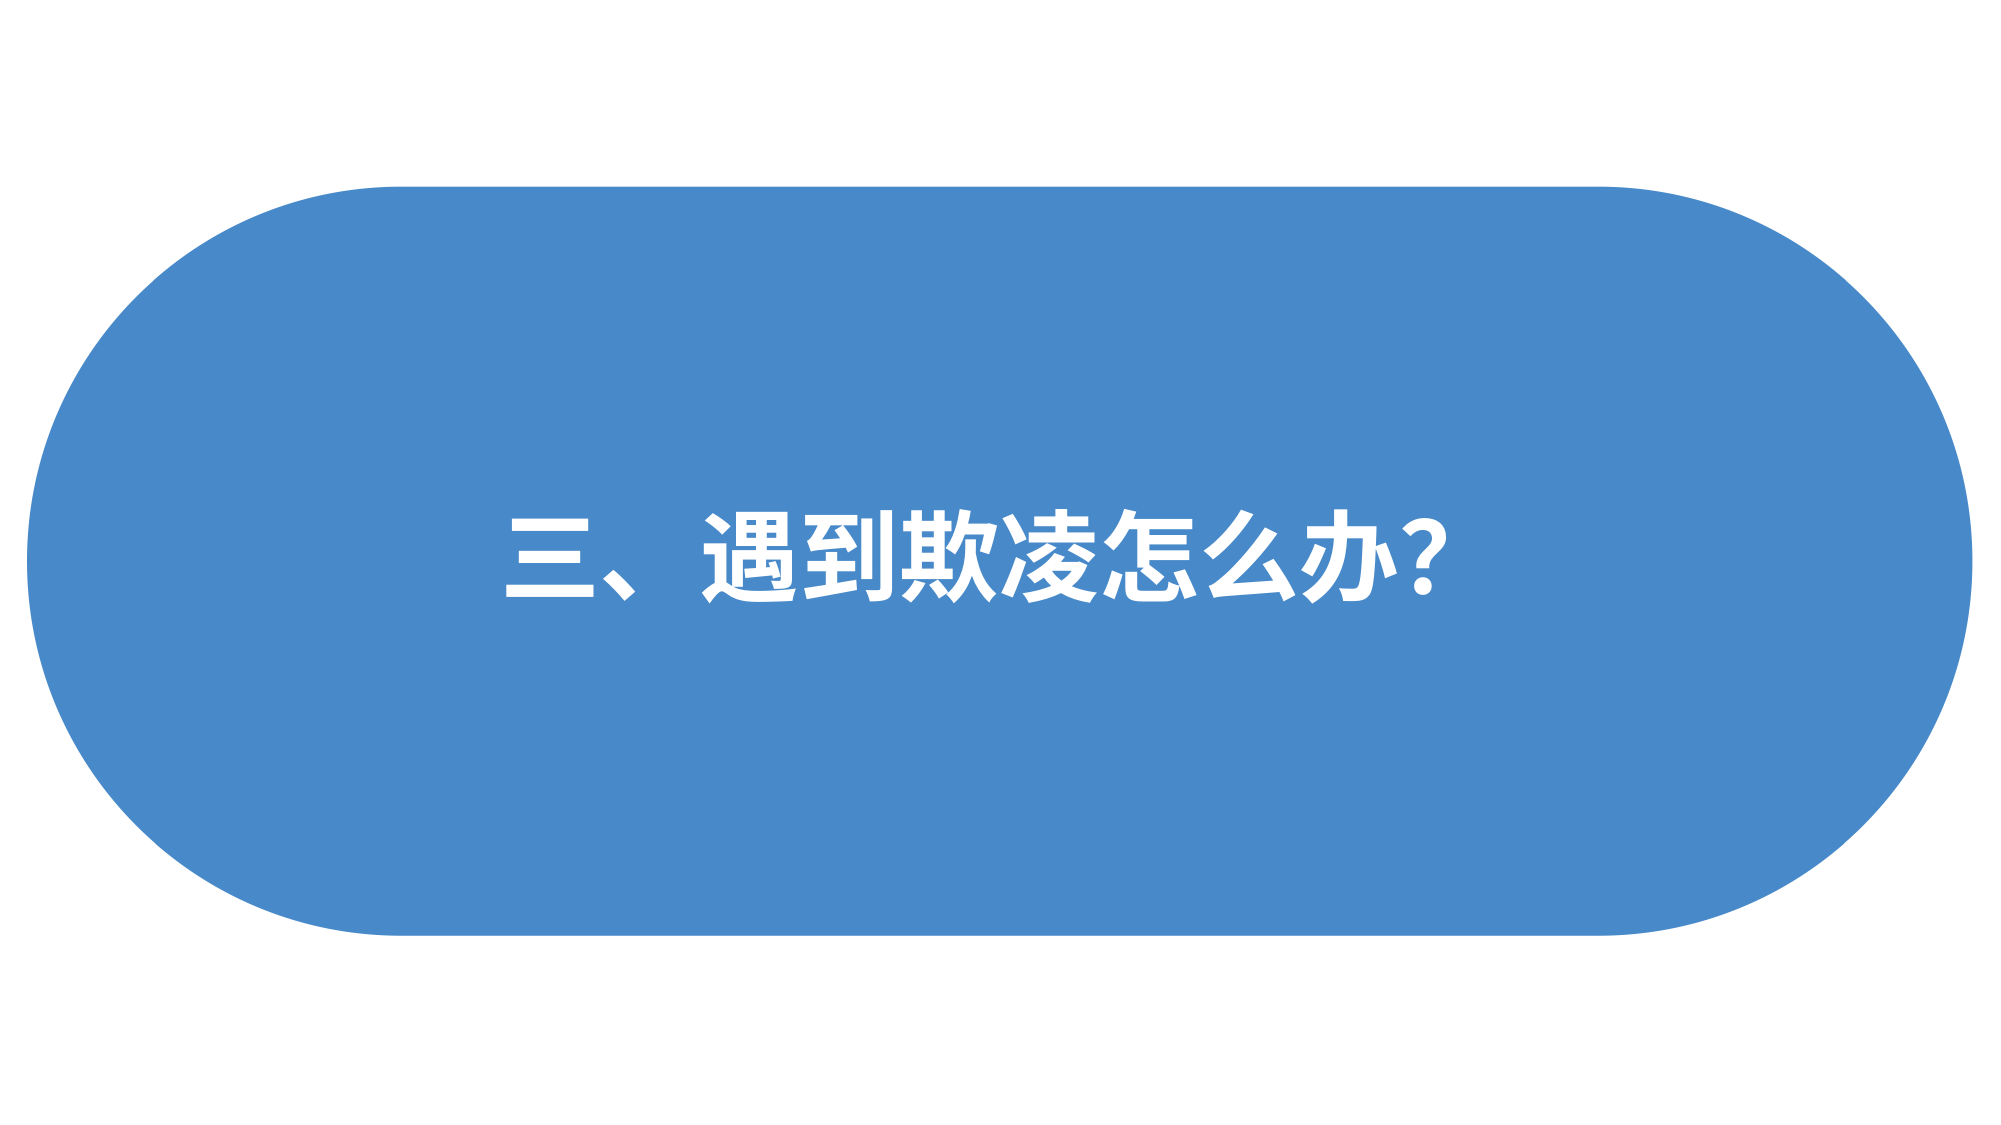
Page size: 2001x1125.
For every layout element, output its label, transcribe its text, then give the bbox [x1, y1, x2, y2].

title 三、遇到欺凌怎么办？ [137, 453, 1863, 672]
picture [0, 0, 2000, 1125]
